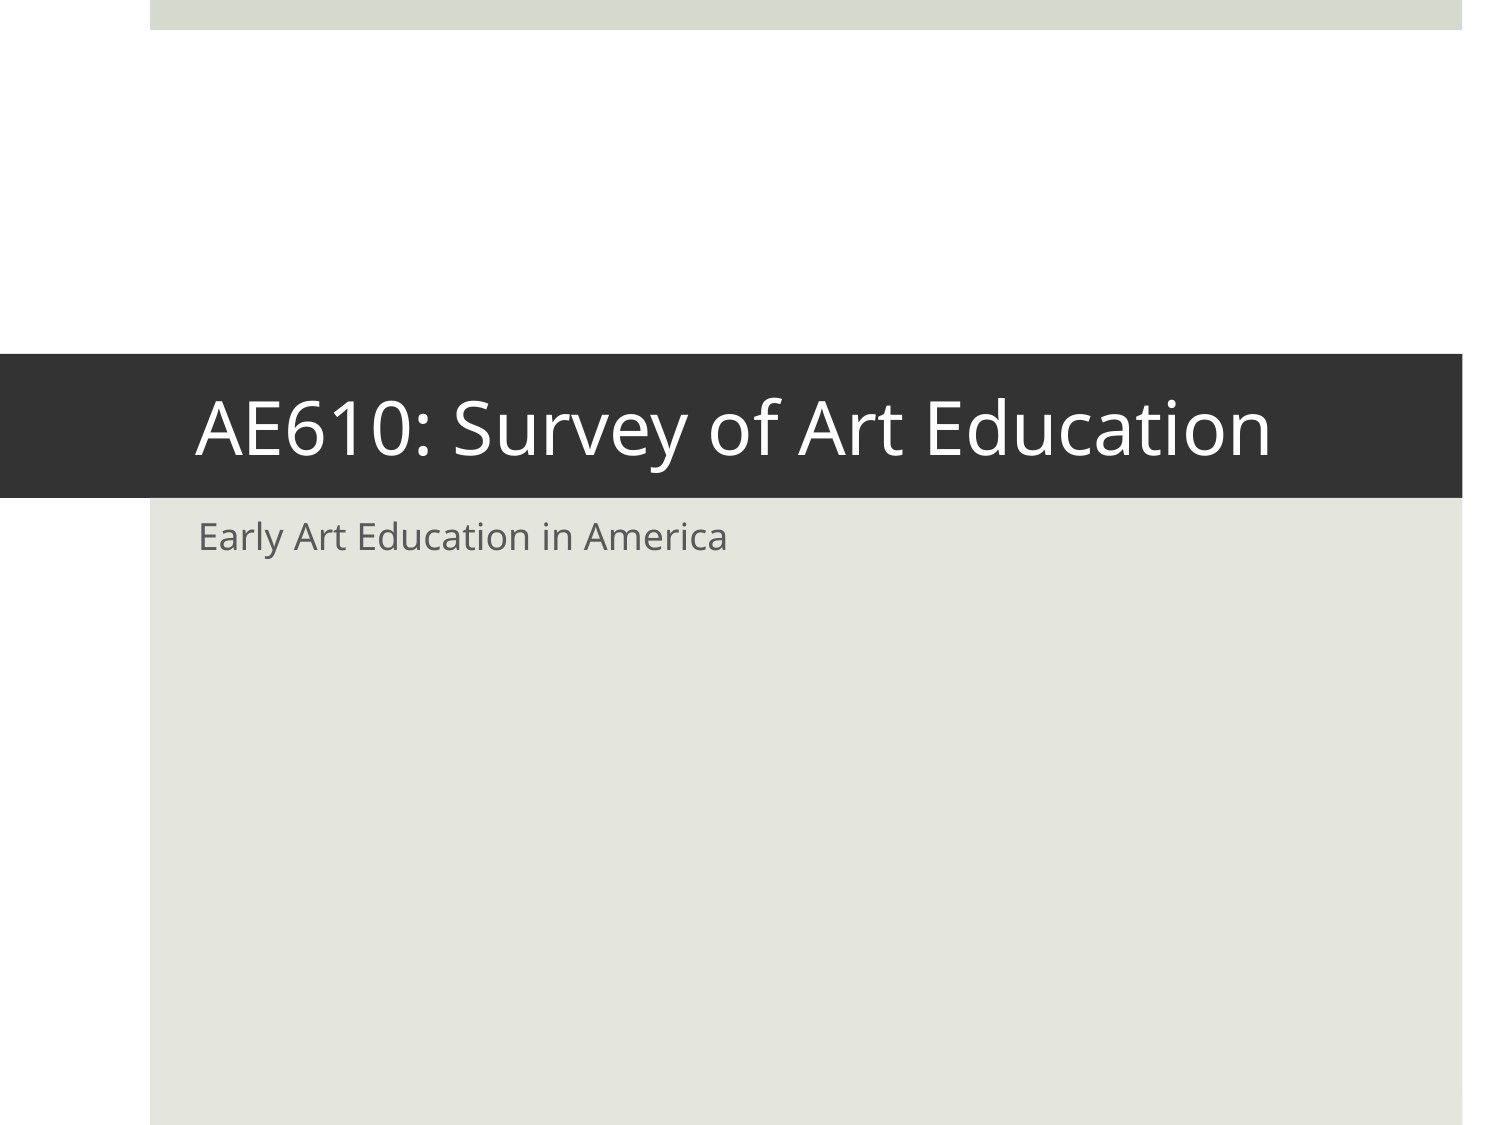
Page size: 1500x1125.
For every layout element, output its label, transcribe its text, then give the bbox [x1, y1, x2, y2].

title AE610: Survey of Art Education [0, 353, 1463, 498]
subtitle Early Art Education in America [150, 497, 1463, 1125]
